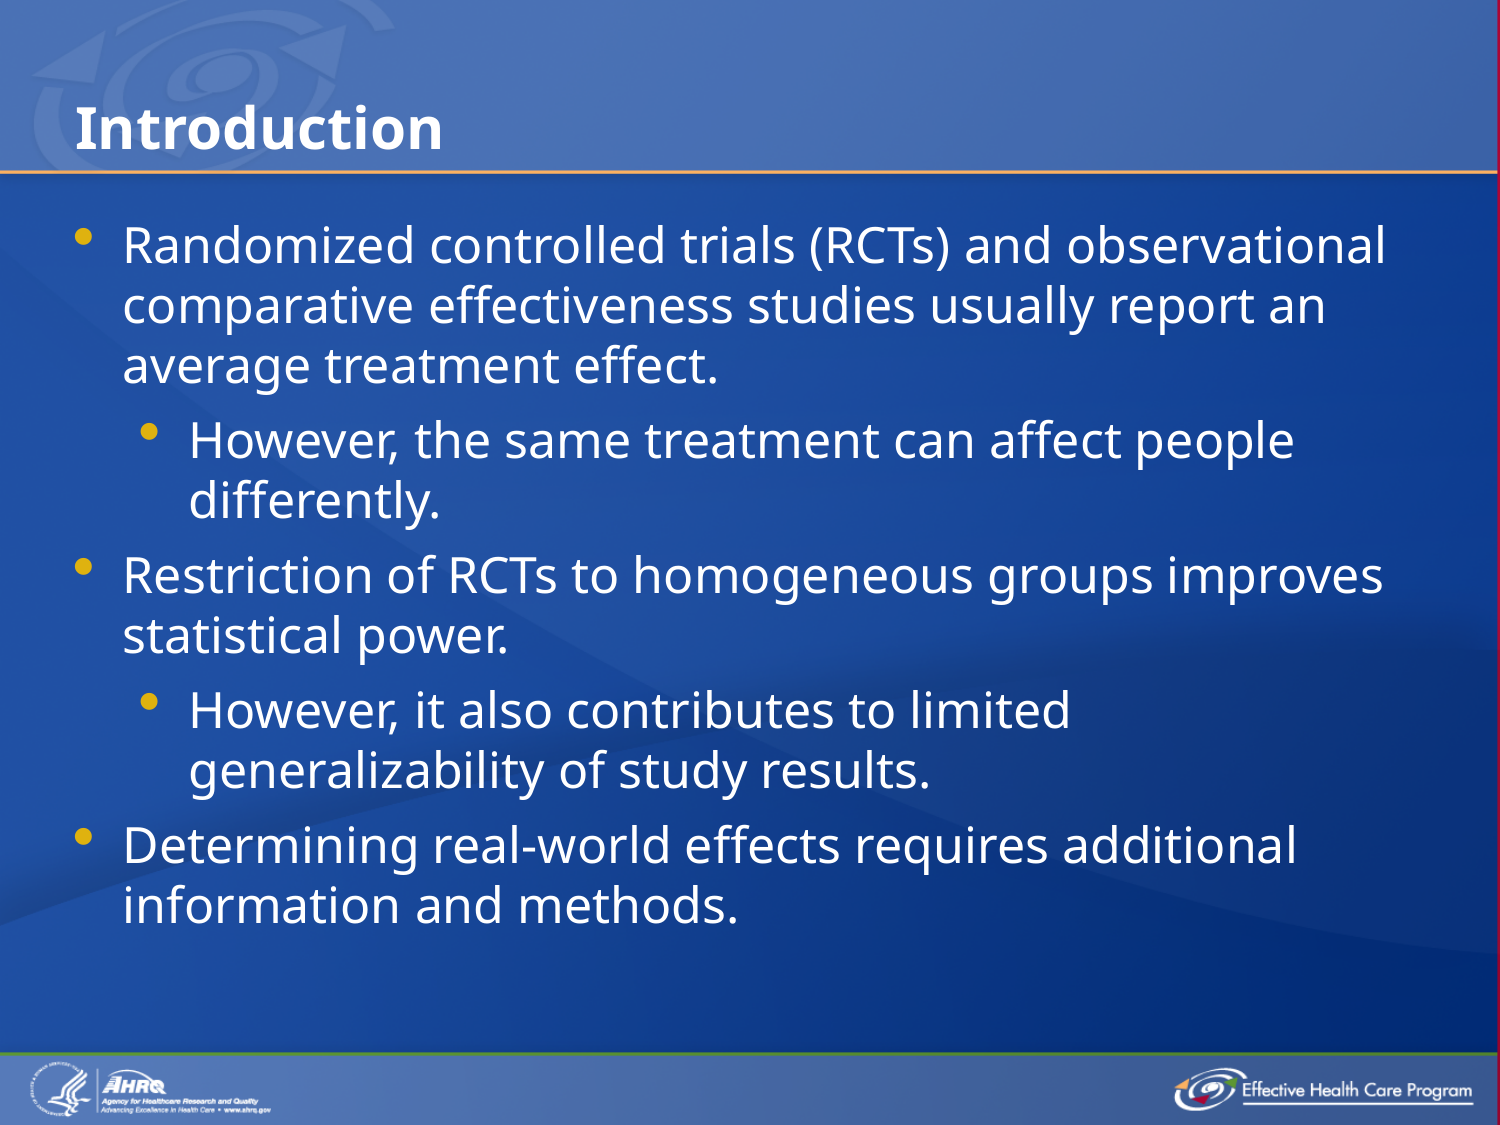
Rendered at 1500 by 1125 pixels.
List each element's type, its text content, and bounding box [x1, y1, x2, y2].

list Randomized controlled trials (RCTs) and observational comparative effectiveness studies usually report an average treatment effect. However, the same treatment can affect people differently. Restriction of RCTs to homogeneous groups improves statistical power. However, it also contributes to limited generalizability of study results. Determining real-world effects requires additional information and methods. [75, 213, 1425, 1005]
title Introduction [75, 21, 1425, 163]
picture [0, 0, 1500, 1125]
